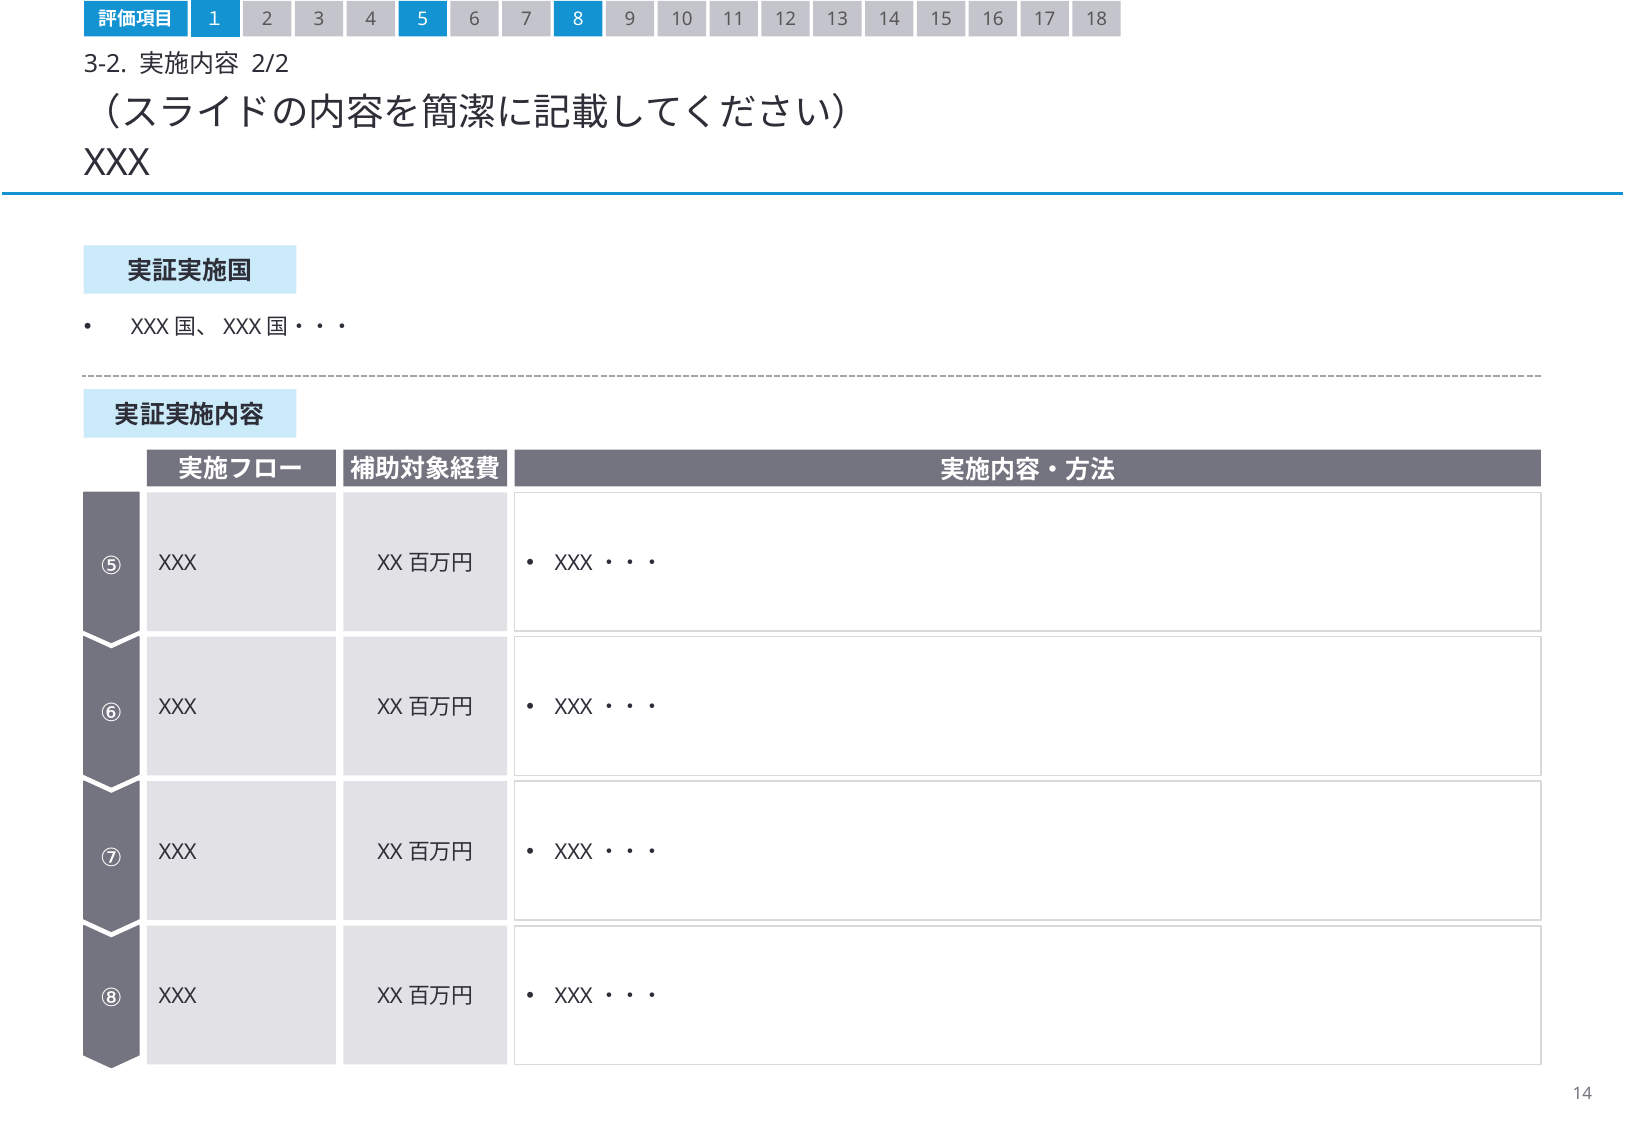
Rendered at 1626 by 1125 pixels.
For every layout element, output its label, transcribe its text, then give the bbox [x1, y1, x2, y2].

list （スライドの内容を簡潔に記載してください） XXX [84, 83, 1543, 183]
list 3-2. 実施内容 2/2 [84, 40, 1543, 82]
text_box 実証実施内容 [83, 388, 297, 439]
text_box XXX国、XXX国・・・ [83, 302, 1543, 377]
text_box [83, 0, 1122, 37]
text_box 実証実施国 [83, 244, 297, 295]
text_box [83, 449, 1542, 1068]
